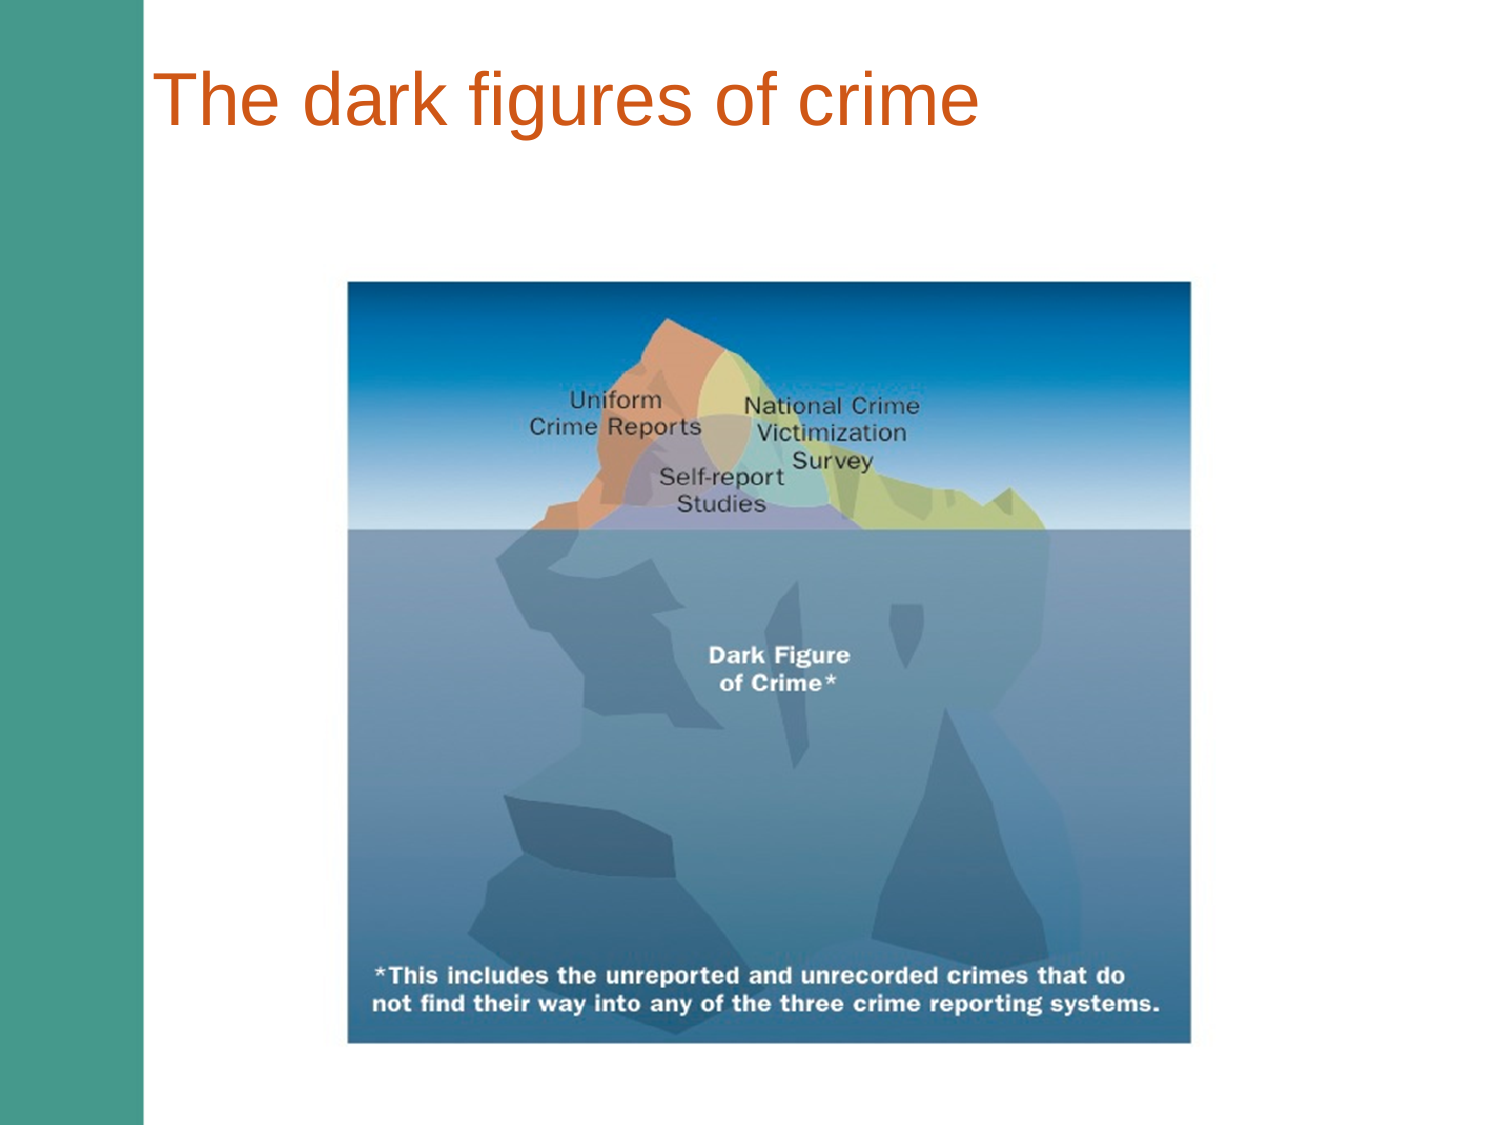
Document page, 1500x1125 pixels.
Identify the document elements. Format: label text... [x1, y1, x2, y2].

title The dark figures of crime [137, 50, 1432, 153]
picture [0, 0, 1500, 1125]
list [297, 240, 1238, 1100]
